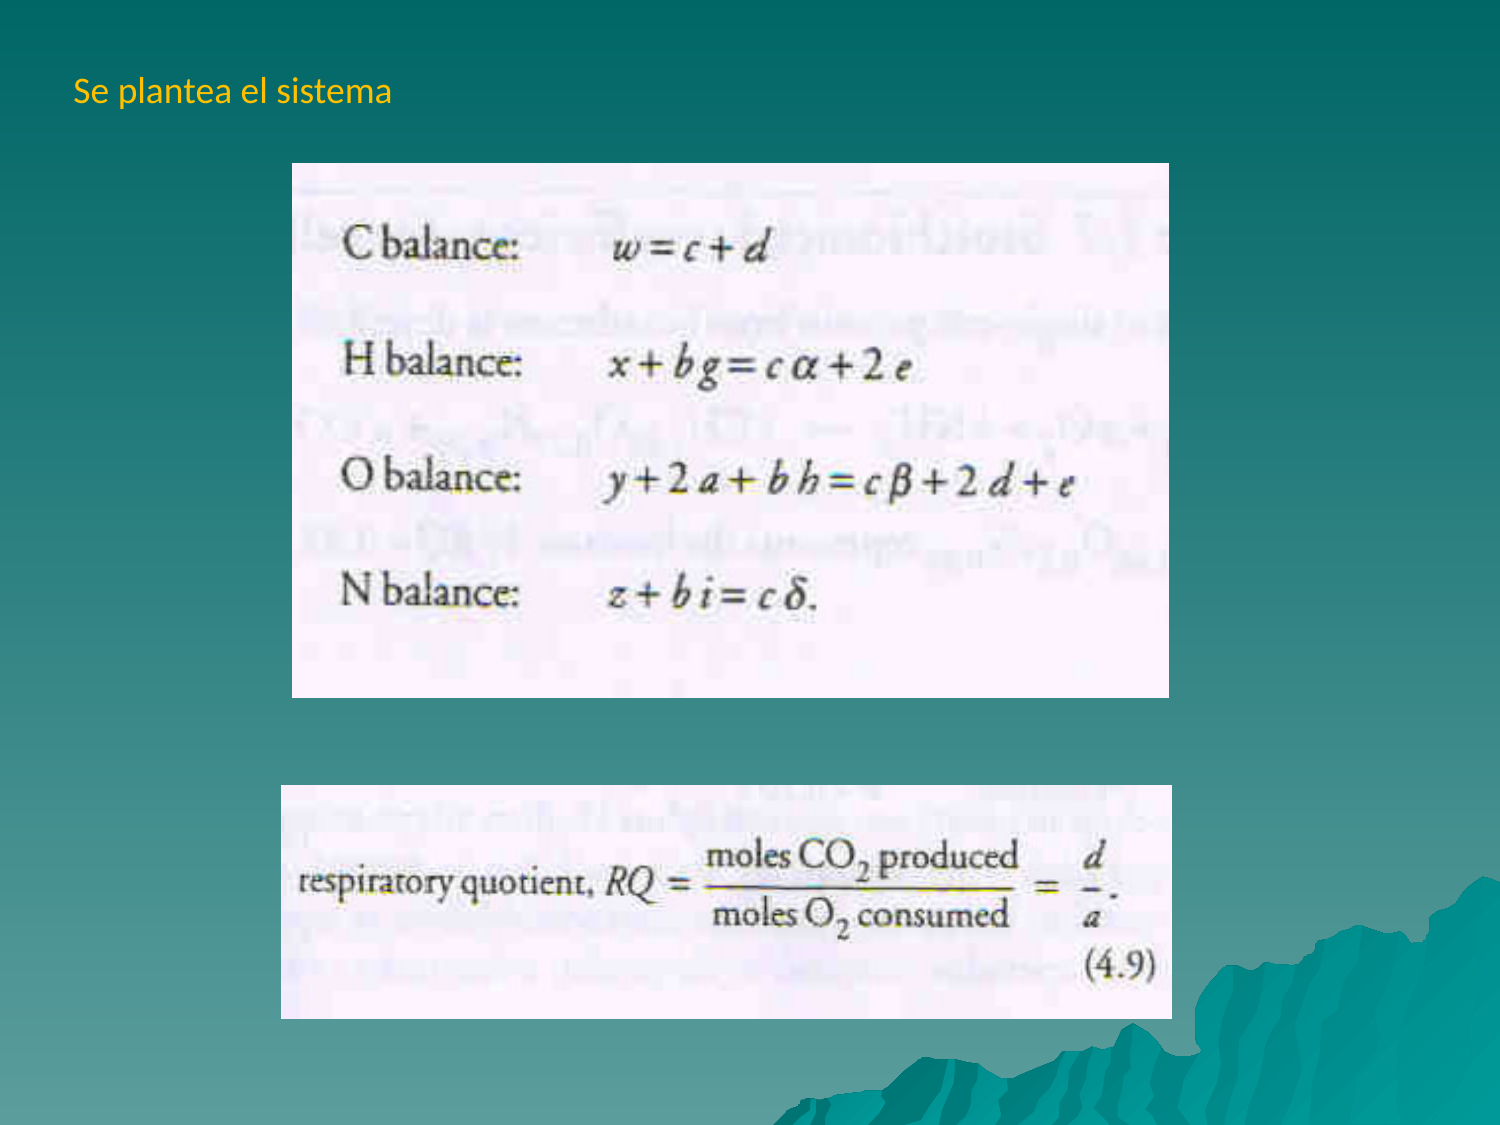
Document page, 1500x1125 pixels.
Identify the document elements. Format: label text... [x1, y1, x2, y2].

picture [292, 163, 1169, 698]
text_box Se plantea el sistema [58, 58, 563, 119]
picture [280, 784, 1173, 1019]
